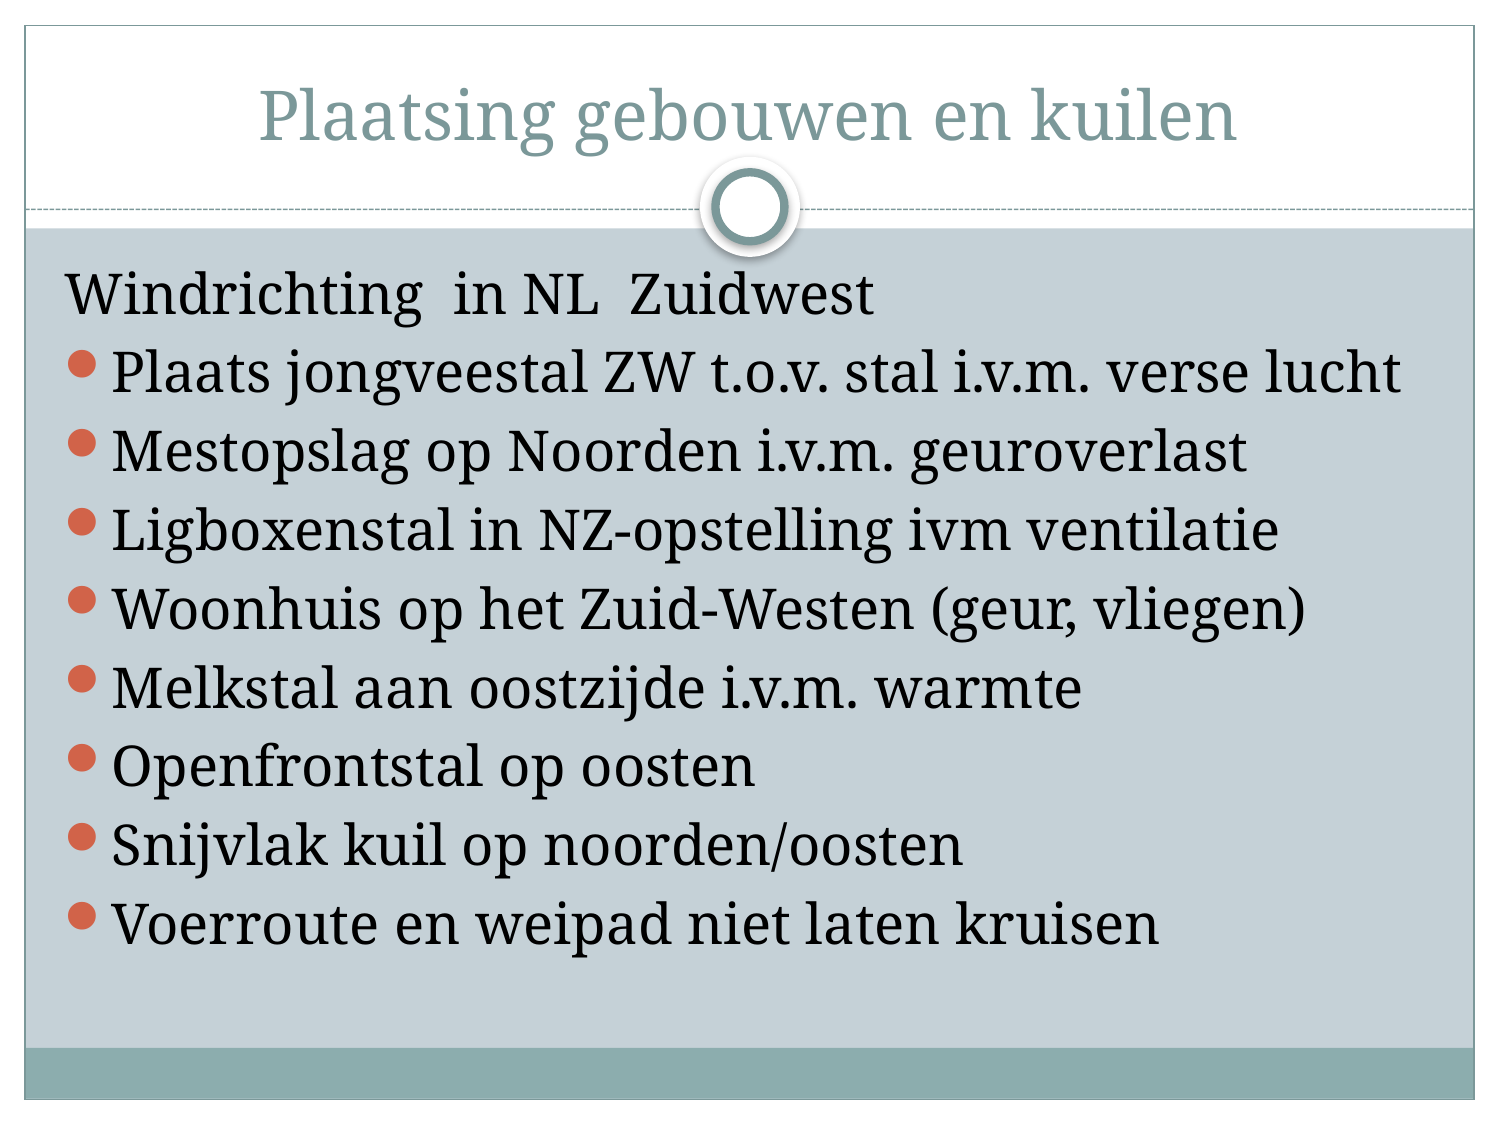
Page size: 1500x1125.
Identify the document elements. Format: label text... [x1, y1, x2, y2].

list Windrichting in NL Zuidwest Plaats jongveestal ZW t.o.v. stal i.v.m. verse lucht Mestopslag op Noorden i.v.m. geuroverlast Ligboxenstal in NZ-opstelling ivm ventilatie Woonhuis op het Zuid-Westen (geur, vliegen) Melkstal aan oostzijde i.v.m. warmte Openfrontstal op oosten Snijvlak kuil op noorden/oosten Voerroute en weipad niet laten kruisen [49, 250, 1445, 1001]
title Plaatsing gebouwen en kuilen [49, 37, 1450, 162]
